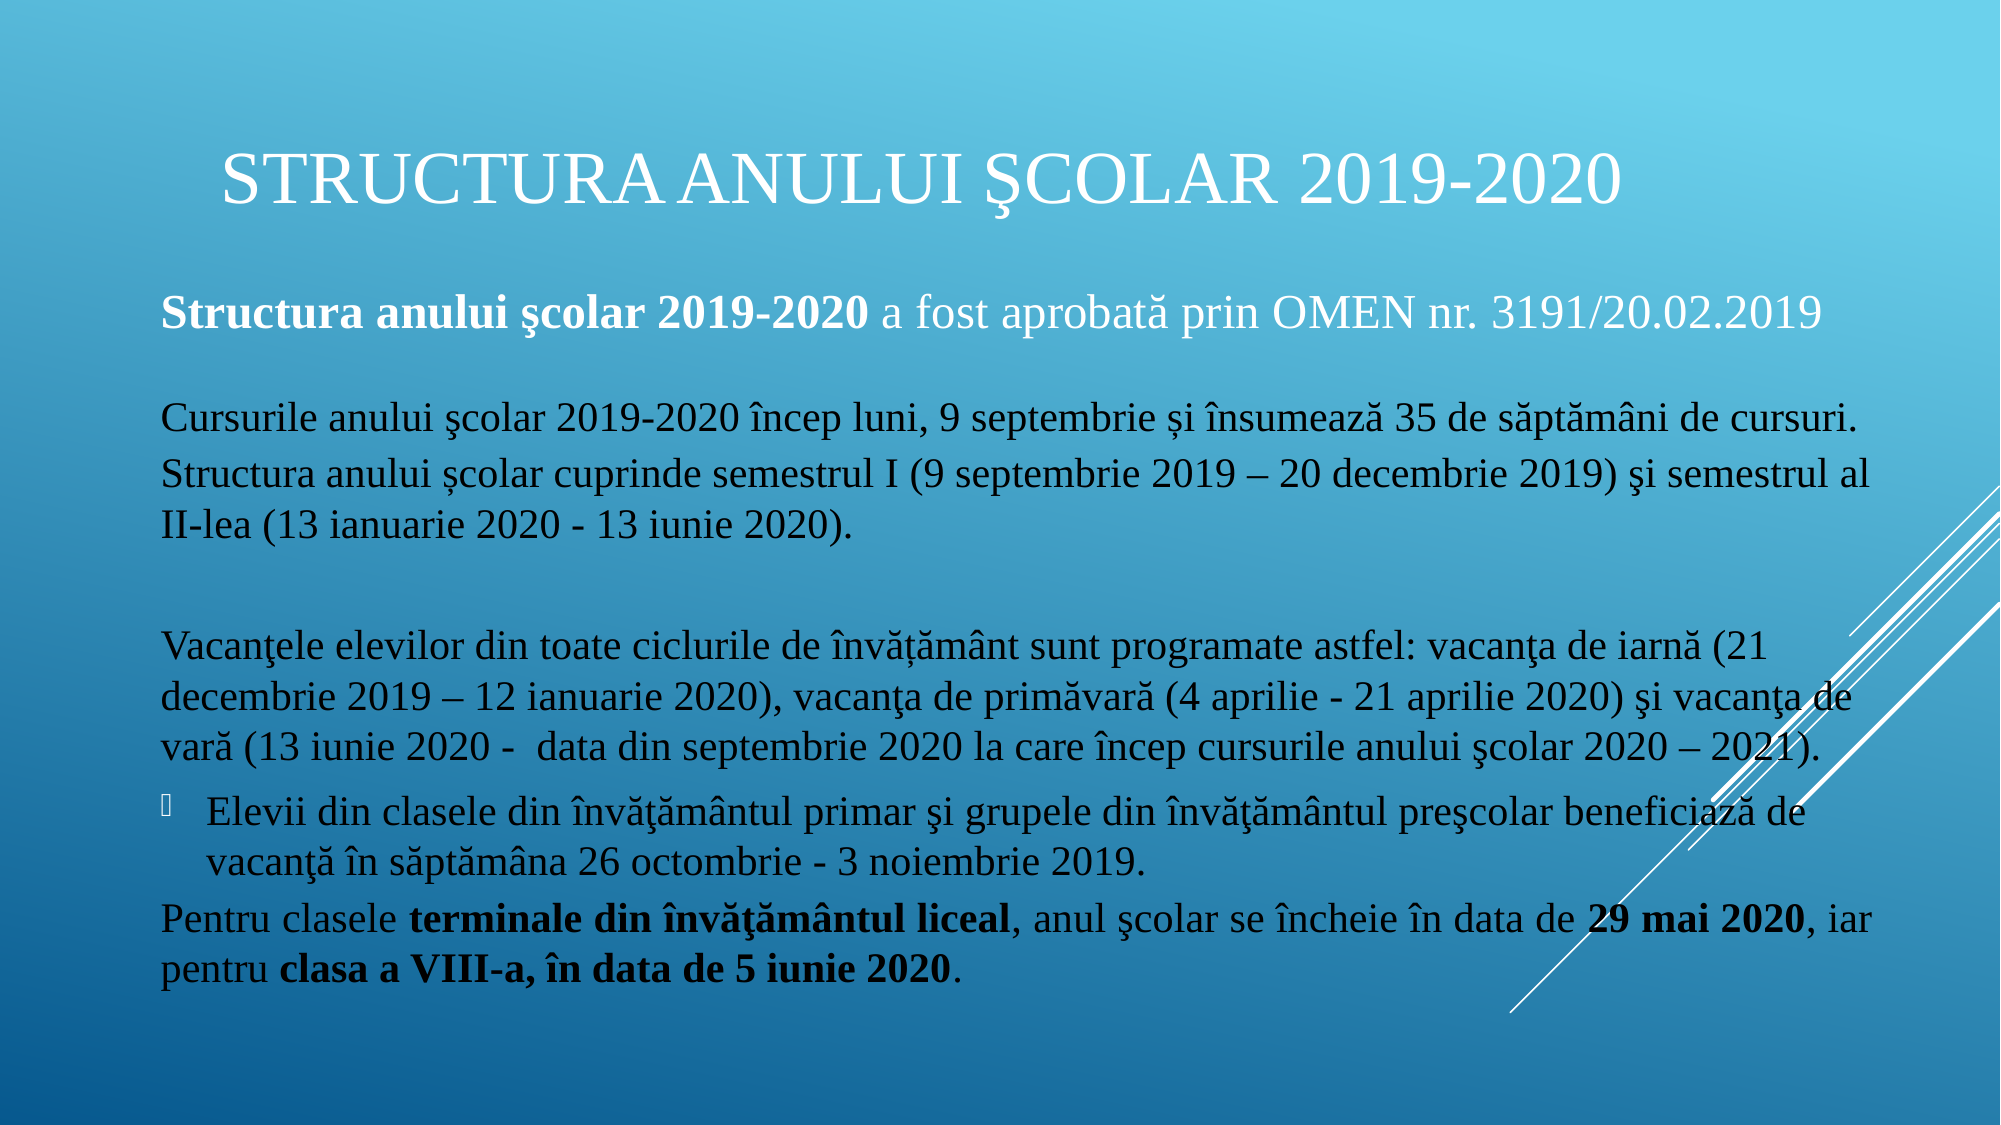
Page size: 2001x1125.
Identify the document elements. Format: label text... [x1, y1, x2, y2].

list Structura anului şcolar 2019-2020 a fost aprobată prin OMEN nr. 3191/20.02.2019 Cursurile anului şcolar 2019-2020 încep luni, 9 septembrie și însumează 35 de săptămâni de cursuri. Structura anului școlar cuprinde semestrul I (9 septembrie 2019 – 20 decembrie 2019) şi semestrul al II-lea (13 ianuarie 2020 - 13 iunie 2020). Vacanţele elevilor din toate ciclurile de învățământ sunt programate astfel: vacanţa de iarnă (21 decembrie 2019 – 12 ianuarie 2020), vacanţa de primăvară (4 aprilie - 21 aprilie 2020) şi vacanţa de vară (13 iunie 2020 - data din septembrie 2020 la care încep cursurile anului şcolar 2020 – 2021). Elevii din clasele din învăţământul primar şi grupele din învăţământul preşcolar beneficiază de vacanţă în săptămâna 26 octombrie - 3 noiembrie 2019. Pentru clasele terminale din învăţământul liceal, anul şcolar se încheie în data de 29 mai 2020, iar pentru clasa a VIII-a, în data de 5 iunie 2020. [145, 234, 1888, 1069]
title STRUCTURA ANULUI ŞCOLAR 2019-2020 [205, 0, 1759, 234]
